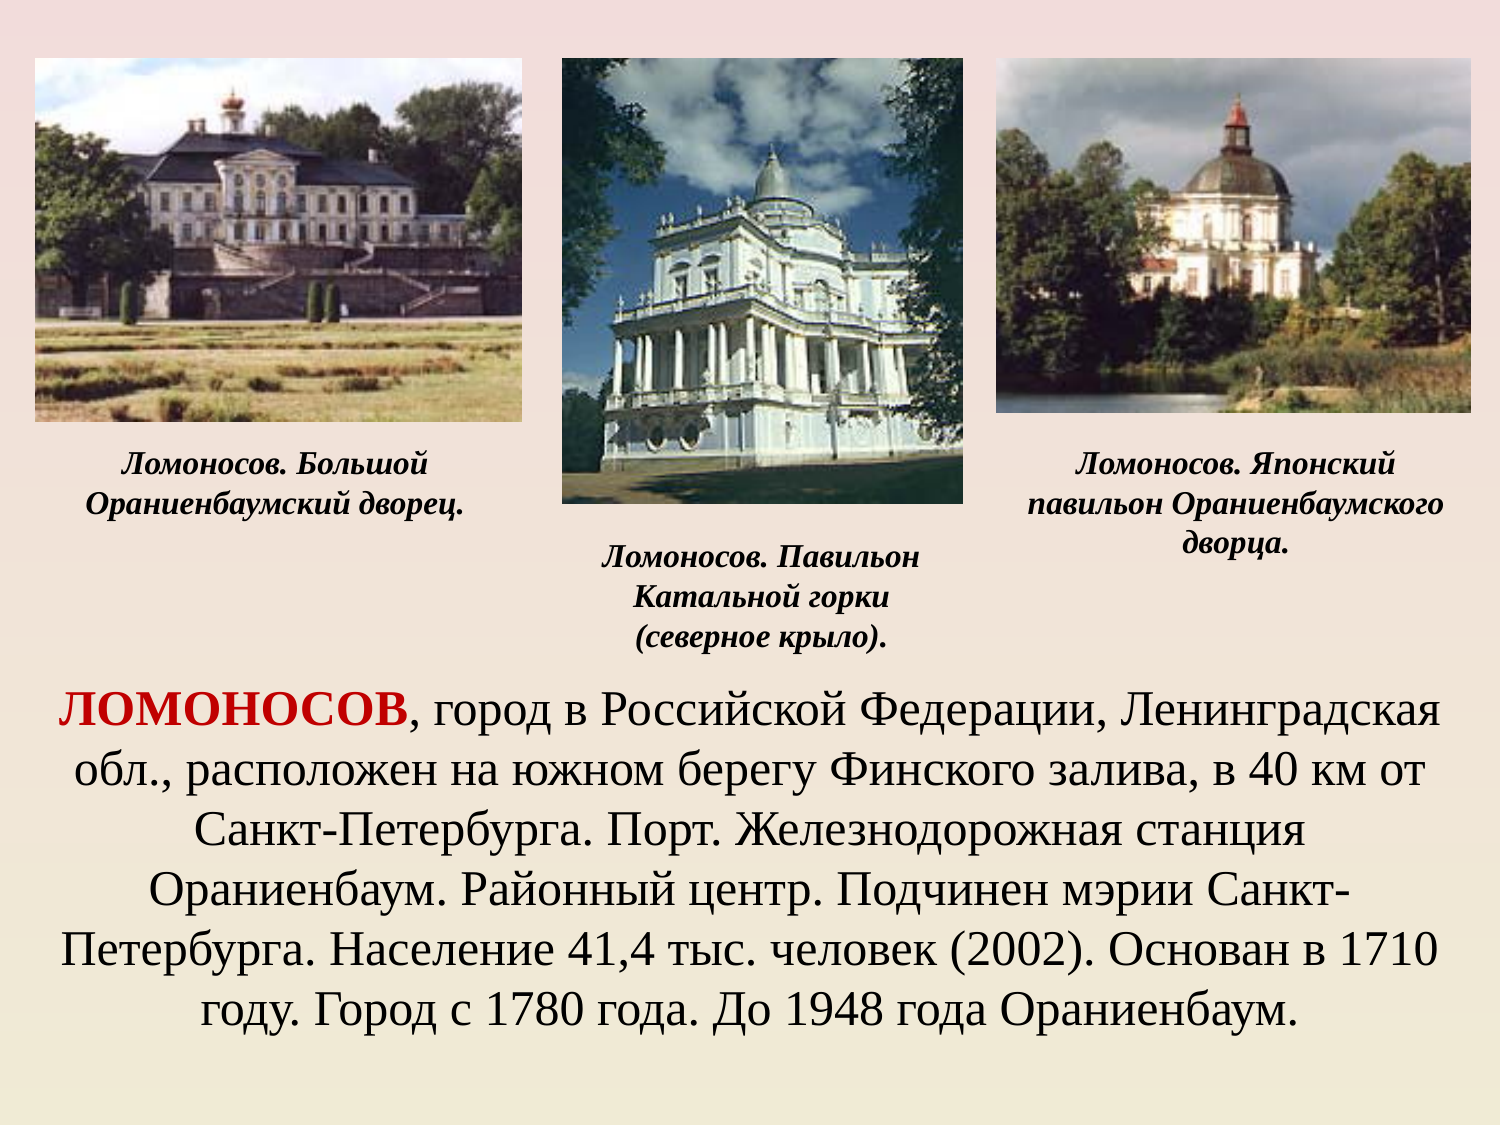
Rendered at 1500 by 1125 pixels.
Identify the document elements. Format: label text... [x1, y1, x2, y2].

picture [562, 58, 963, 505]
text_box Ломоносов. Японский павильон Ораниенбаумского дворца. [1007, 433, 1465, 568]
text_box Ломоносов. Павильон Катальной горки (северное крыло). [574, 527, 950, 662]
picture [34, 58, 522, 423]
picture [995, 58, 1471, 414]
text_box Ломоносов. Большой Ораниенбаумский дворец. [46, 433, 504, 529]
text_box ЛОМОНОСОВ, город в Российской Федерации, Ленинградская обл., расположен на южном берегу Финского залива, в 40 км от Санкт-Петербурга. Порт. Железнодорожная станция Ораниенбаум. Районный центр. Подчинен мэрии Санкт-Петербурга. Население 41,4 тыс. человек (2002). Основан в 1710 году. Город с 1780 года. До 1948 года Ораниенбаум. [23, 667, 1477, 1043]
